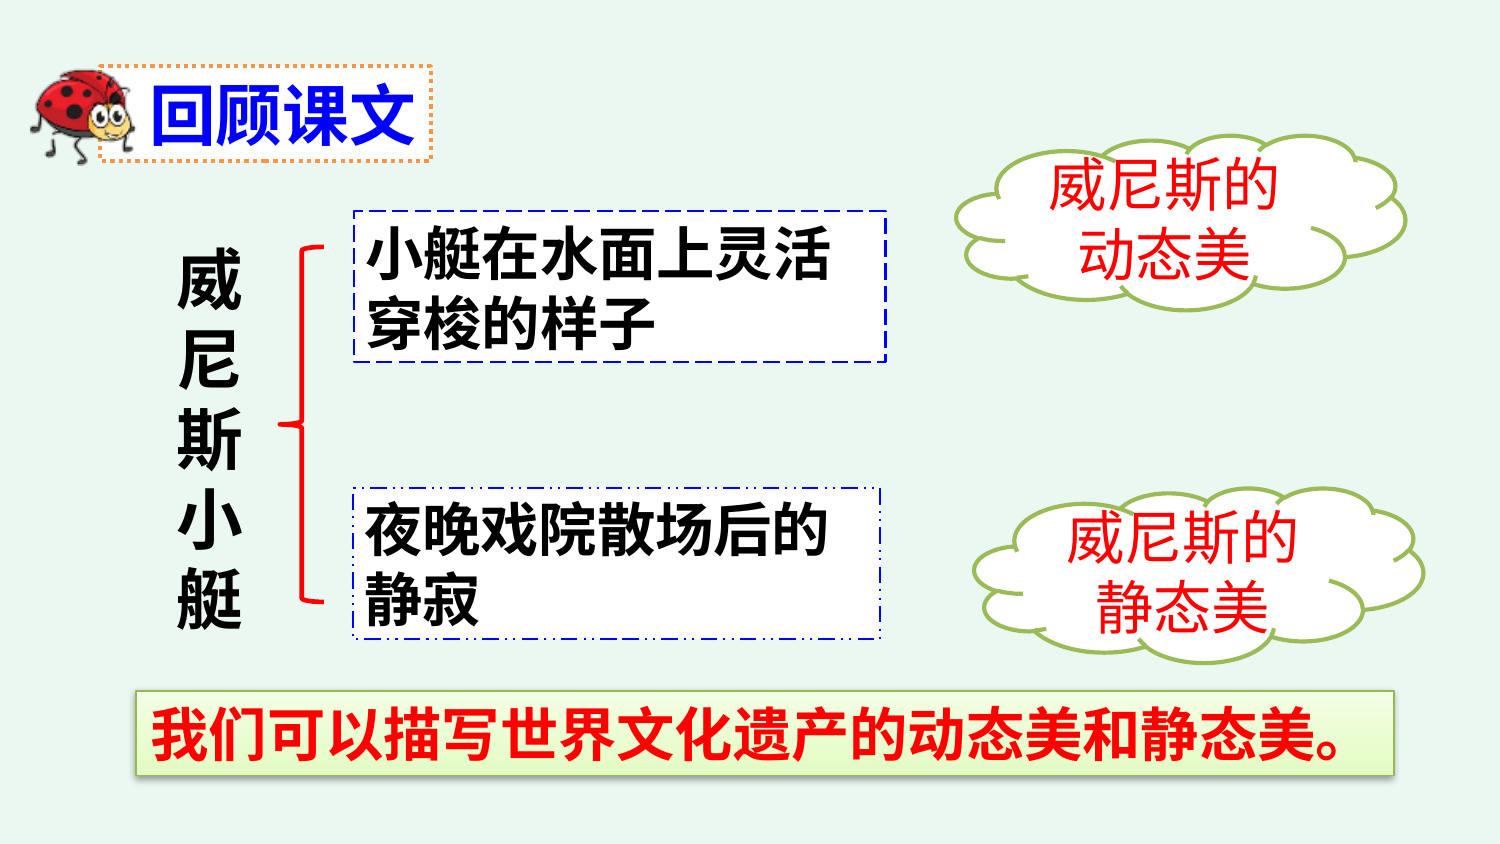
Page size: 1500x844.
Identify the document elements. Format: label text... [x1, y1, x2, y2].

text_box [28, 65, 432, 166]
text_box 威尼斯小艇 [164, 232, 253, 644]
text_box 夜晚戏院散场后的静寂 [352, 487, 881, 640]
text_box 我们可以描写世界文化遗产的动态美和静态美。 [135, 690, 1395, 776]
text_box 小艇在水面上灵活穿梭的样子 [354, 211, 886, 363]
text_box 威尼斯的动态美 [954, 133, 1408, 313]
text_box [279, 246, 324, 603]
text_box 威尼斯的静态美 [971, 486, 1426, 666]
